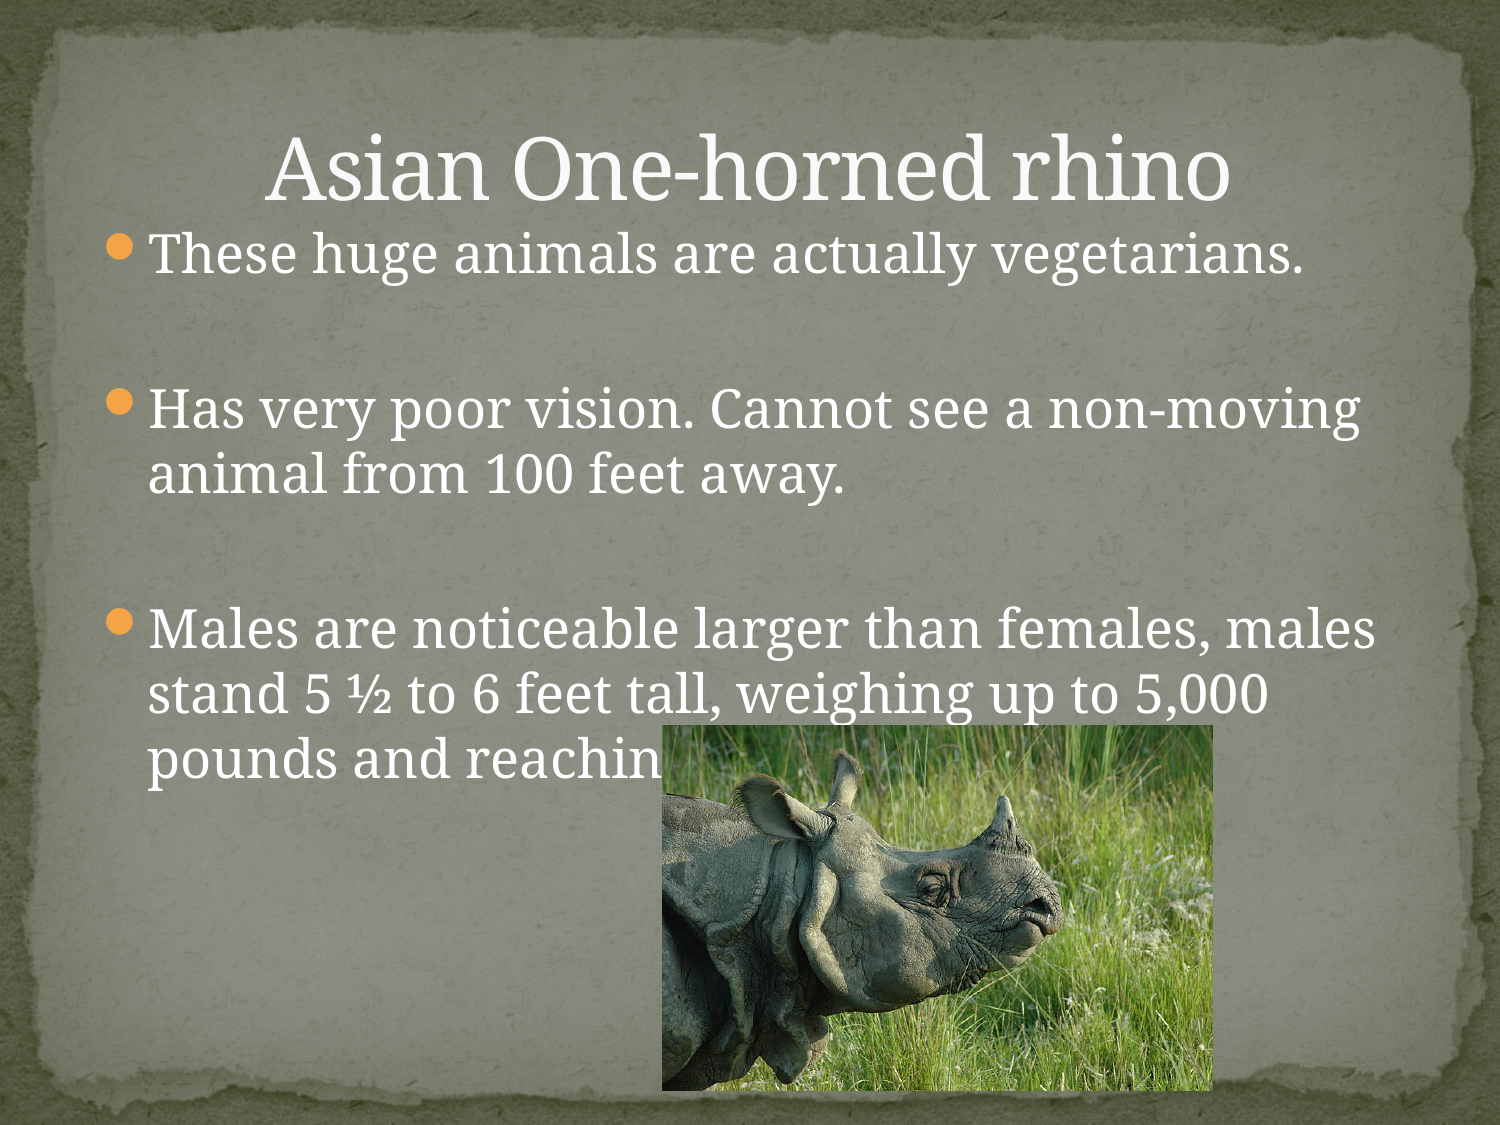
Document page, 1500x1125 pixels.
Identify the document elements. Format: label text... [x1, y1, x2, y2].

title Asian One-horned rhino [74, 24, 1425, 225]
list These huge animals are actually vegetarians. Has very poor vision. Cannot see a non-moving animal from 100 feet away. Males are noticeable larger than females, males stand 5 ½ to 6 feet tall, weighing up to 5,000 pounds and reaching 12 feet long. [87, 212, 1438, 800]
picture [662, 725, 1213, 1091]
